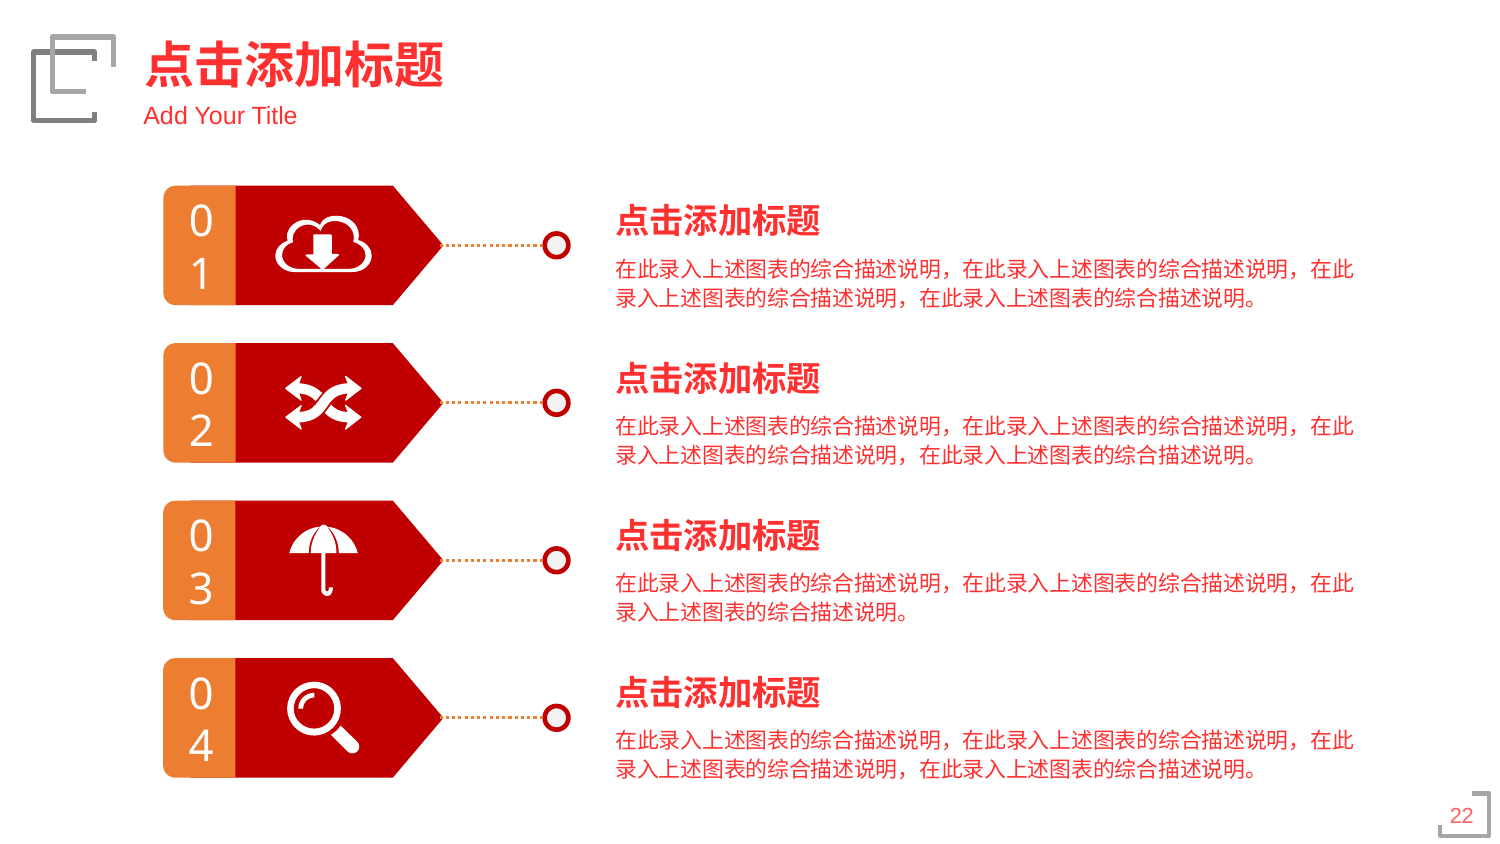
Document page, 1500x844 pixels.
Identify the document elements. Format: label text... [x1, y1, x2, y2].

text_box 点击添加标题 [133, 27, 457, 99]
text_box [603, 507, 1374, 632]
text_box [162, 500, 545, 621]
text_box [550, 703, 571, 732]
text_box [163, 185, 545, 306]
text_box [162, 657, 545, 778]
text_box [603, 193, 1374, 318]
text_box [550, 388, 571, 417]
text_box Add Your Title [132, 93, 416, 135]
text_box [603, 664, 1374, 789]
text_box [550, 546, 571, 575]
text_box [603, 350, 1374, 475]
text_box [550, 231, 571, 260]
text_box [163, 342, 545, 463]
